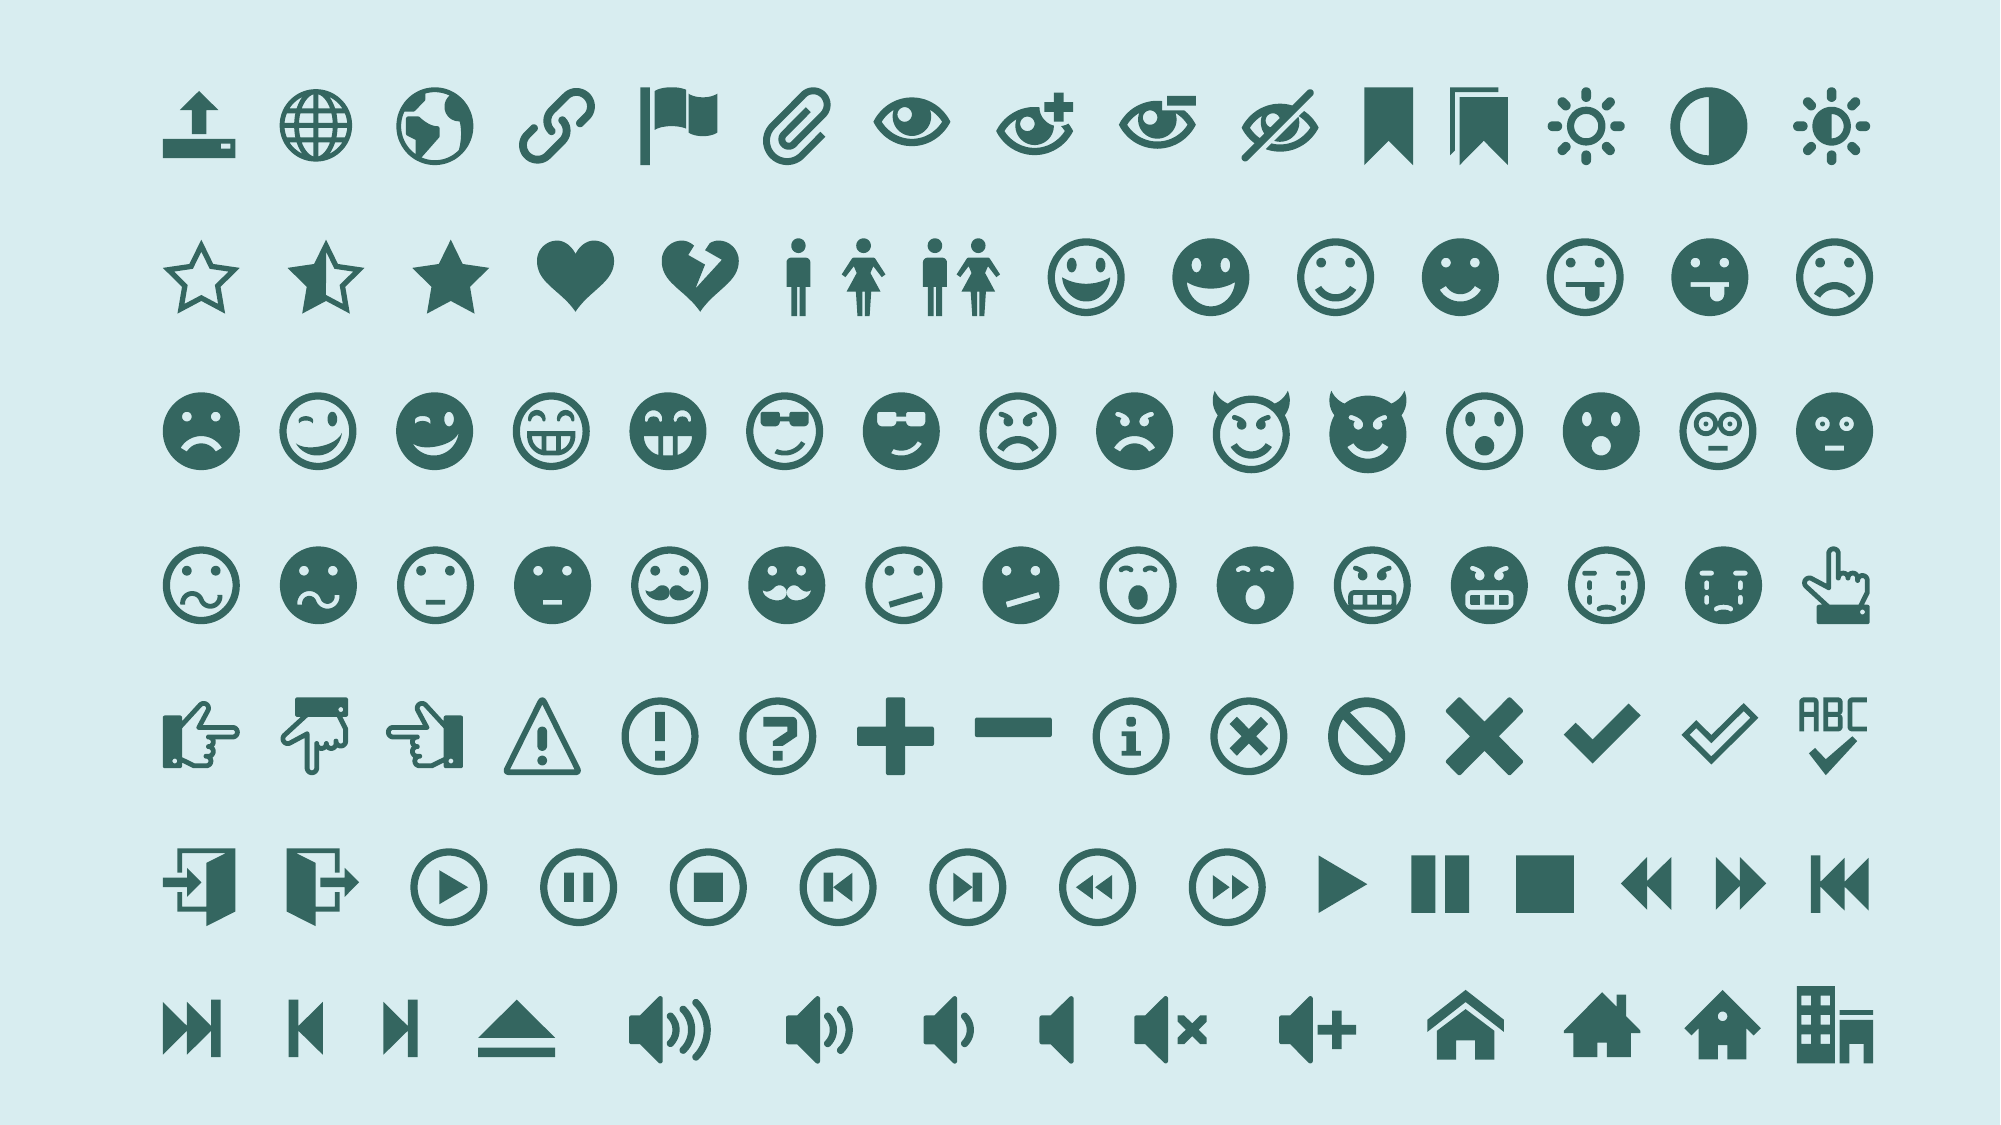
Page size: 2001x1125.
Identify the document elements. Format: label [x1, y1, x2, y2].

text_box [1823, 697, 1843, 732]
text_box [1847, 97, 1861, 111]
text_box [412, 239, 490, 314]
text_box [1118, 95, 1196, 149]
text_box [982, 546, 1060, 625]
text_box [383, 999, 418, 1058]
text_box [1328, 697, 1406, 776]
text_box [512, 392, 590, 471]
text_box [1096, 392, 1174, 471]
text_box [1241, 89, 1319, 162]
text_box [1047, 238, 1125, 317]
text_box [1333, 546, 1411, 625]
text_box [1212, 390, 1290, 474]
text_box [1826, 87, 1837, 102]
text_box [537, 240, 615, 312]
text_box [1446, 392, 1524, 471]
text_box [1812, 106, 1851, 146]
text_box [162, 546, 240, 625]
text_box [1516, 855, 1574, 913]
text_box [1802, 546, 1870, 625]
text_box [1679, 392, 1757, 471]
text_box [396, 392, 474, 471]
text_box [1099, 546, 1177, 625]
text_box [979, 392, 1057, 471]
text_box [1279, 996, 1357, 1064]
text_box [1808, 736, 1858, 776]
text_box [1563, 992, 1641, 1058]
text_box [763, 87, 831, 166]
text_box [799, 848, 877, 927]
text_box [1803, 141, 1817, 156]
text_box [1297, 238, 1375, 317]
text_box [478, 999, 556, 1038]
text_box [1421, 238, 1499, 317]
text_box [1847, 141, 1861, 156]
text_box [1216, 546, 1294, 625]
text_box [1681, 703, 1759, 765]
text_box [1567, 546, 1645, 625]
text_box [1329, 390, 1407, 474]
text_box [519, 88, 596, 164]
text_box [1411, 855, 1436, 913]
text_box [841, 238, 886, 317]
text_box [629, 996, 711, 1064]
text_box [786, 996, 853, 1064]
text_box [1620, 857, 1672, 910]
text_box [1445, 855, 1470, 913]
text_box [478, 1047, 556, 1058]
text_box [1685, 546, 1763, 625]
text_box [279, 546, 357, 625]
text_box [996, 92, 1074, 156]
text_box [862, 392, 940, 471]
text_box [1562, 392, 1640, 471]
text_box [923, 996, 974, 1064]
text_box [279, 89, 353, 162]
text_box [503, 697, 581, 776]
text_box [1810, 855, 1869, 913]
text_box [1715, 857, 1767, 910]
text_box [179, 90, 219, 135]
text_box [385, 701, 463, 769]
text_box [1210, 697, 1288, 776]
text_box [621, 697, 699, 776]
text_box [1188, 848, 1266, 927]
text_box [280, 697, 349, 776]
text_box [929, 848, 1007, 927]
text_box [1459, 97, 1508, 166]
text_box [1839, 1019, 1874, 1064]
text_box [320, 867, 360, 897]
text_box [396, 87, 474, 166]
text_box [1802, 97, 1817, 111]
text_box [1855, 121, 1871, 132]
text_box [514, 546, 592, 625]
text_box [1547, 87, 1625, 166]
text_box [1445, 697, 1523, 776]
text_box [1839, 1010, 1874, 1015]
text_box [397, 546, 475, 625]
text_box [748, 546, 826, 625]
text_box [162, 701, 240, 769]
text_box [1364, 87, 1414, 166]
text_box [162, 239, 240, 314]
text_box [1039, 996, 1074, 1064]
text_box [1684, 989, 1761, 1060]
text_box [1450, 546, 1528, 625]
text_box [865, 546, 943, 625]
text_box [177, 848, 236, 927]
text_box [746, 392, 824, 471]
text_box [1134, 996, 1207, 1064]
text_box [1059, 848, 1137, 927]
text_box [1796, 392, 1874, 471]
text_box [1436, 1009, 1495, 1060]
text_box [1427, 989, 1504, 1032]
text_box [1670, 87, 1748, 166]
text_box [857, 697, 935, 776]
text_box [162, 392, 240, 471]
text_box [162, 999, 221, 1058]
text_box [631, 546, 709, 625]
text_box [1799, 697, 1819, 732]
text_box [873, 97, 951, 147]
text_box [286, 848, 340, 927]
text_box [540, 848, 618, 927]
text_box [1847, 697, 1867, 732]
text_box [1172, 238, 1250, 317]
text_box [287, 239, 365, 314]
text_box [629, 392, 707, 471]
text_box [922, 238, 1000, 317]
text_box [786, 238, 811, 317]
text_box [1450, 87, 1499, 156]
text_box [410, 848, 488, 927]
text_box [640, 87, 718, 166]
text_box [661, 240, 739, 312]
text_box [1796, 986, 1835, 1064]
text_box [1318, 855, 1368, 913]
text_box [1563, 703, 1641, 764]
text_box [1793, 121, 1808, 132]
text_box [669, 848, 747, 927]
text_box [974, 717, 1052, 738]
text_box [162, 138, 236, 159]
text_box [1796, 238, 1874, 317]
text_box [288, 999, 323, 1058]
text_box [1671, 238, 1749, 317]
text_box [1826, 150, 1837, 166]
text_box [162, 867, 202, 897]
text_box [1092, 697, 1170, 776]
text_box [739, 697, 817, 776]
text_box [279, 392, 357, 471]
text_box [1546, 238, 1624, 317]
